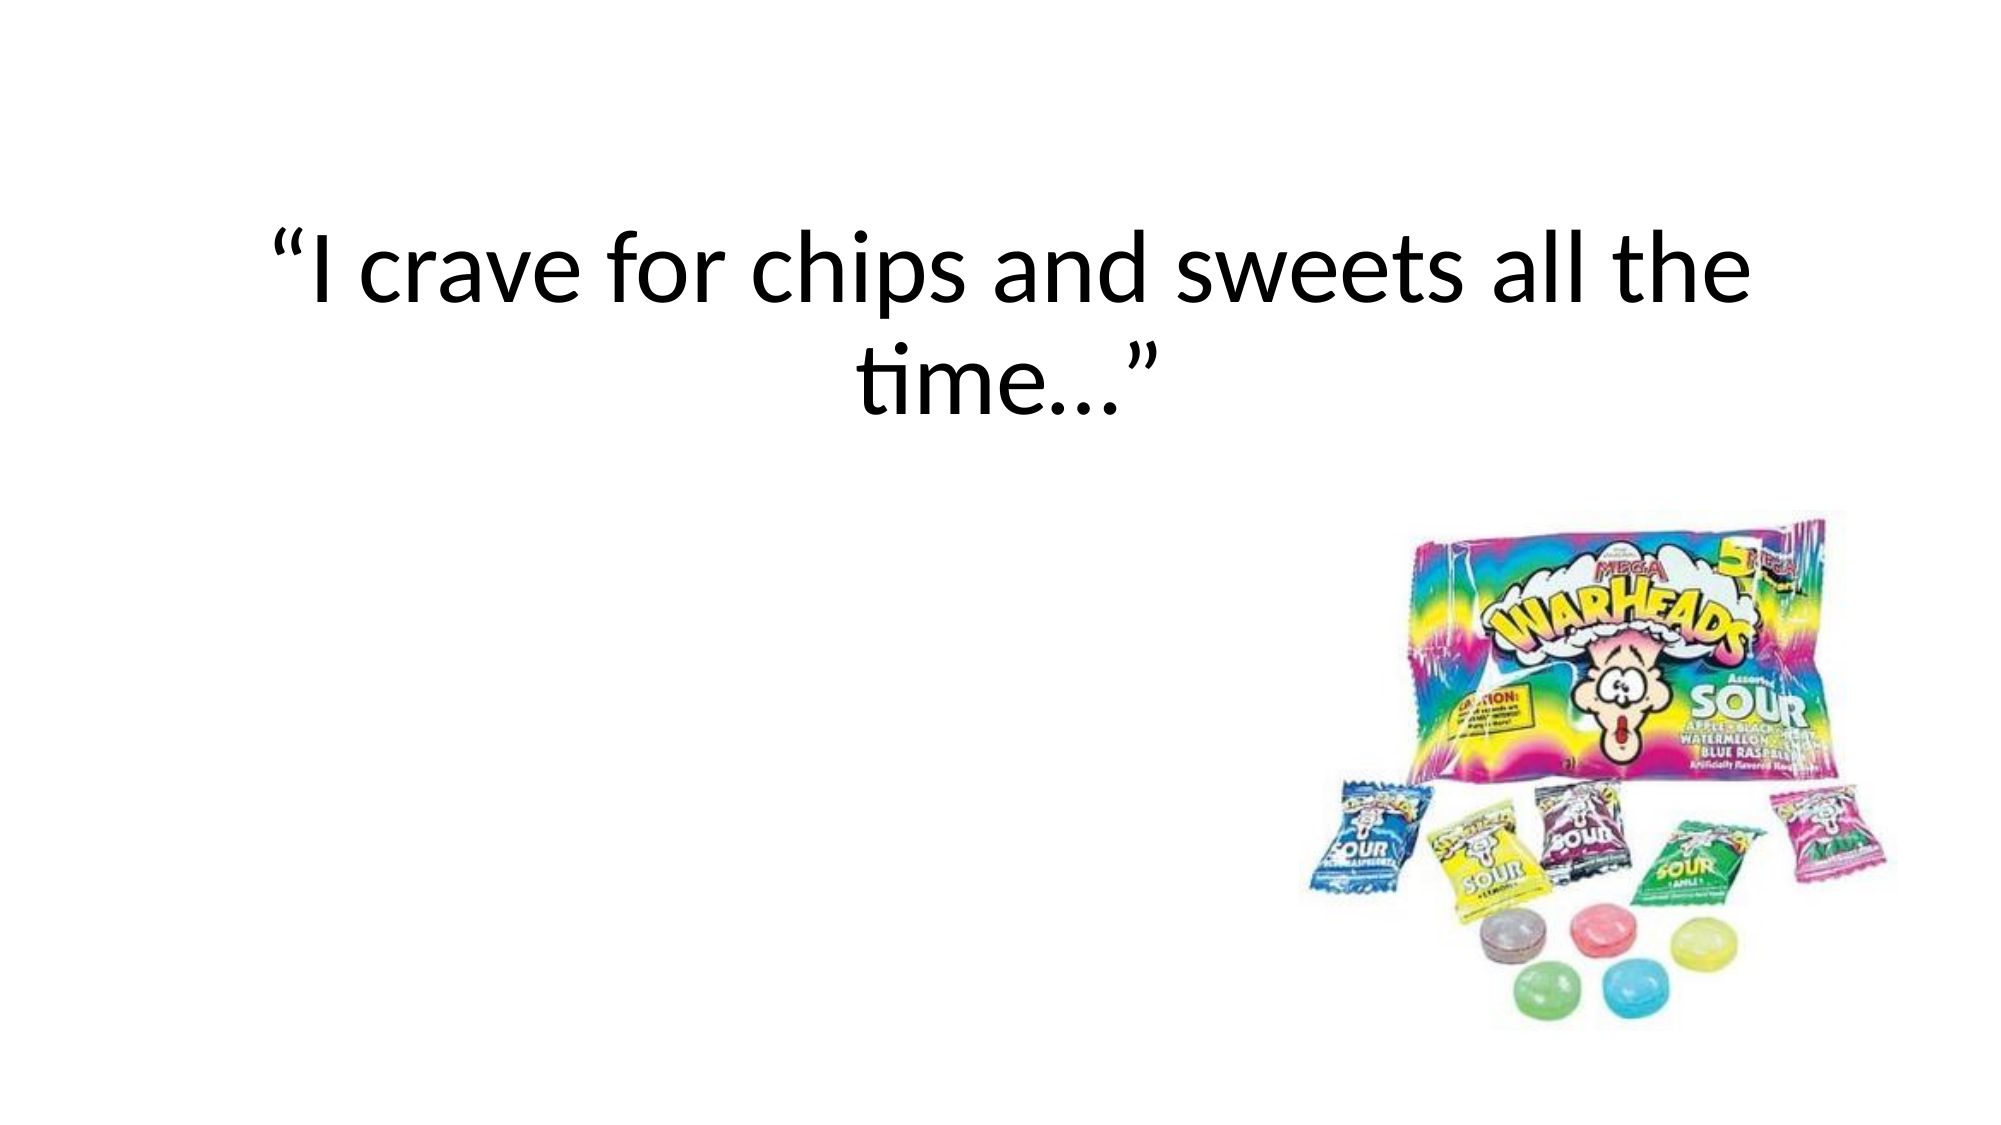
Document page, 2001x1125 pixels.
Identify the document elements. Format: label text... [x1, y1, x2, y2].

list “I crave for chips and sweets all the time…” [147, 204, 1873, 771]
picture [1299, 510, 1898, 1032]
